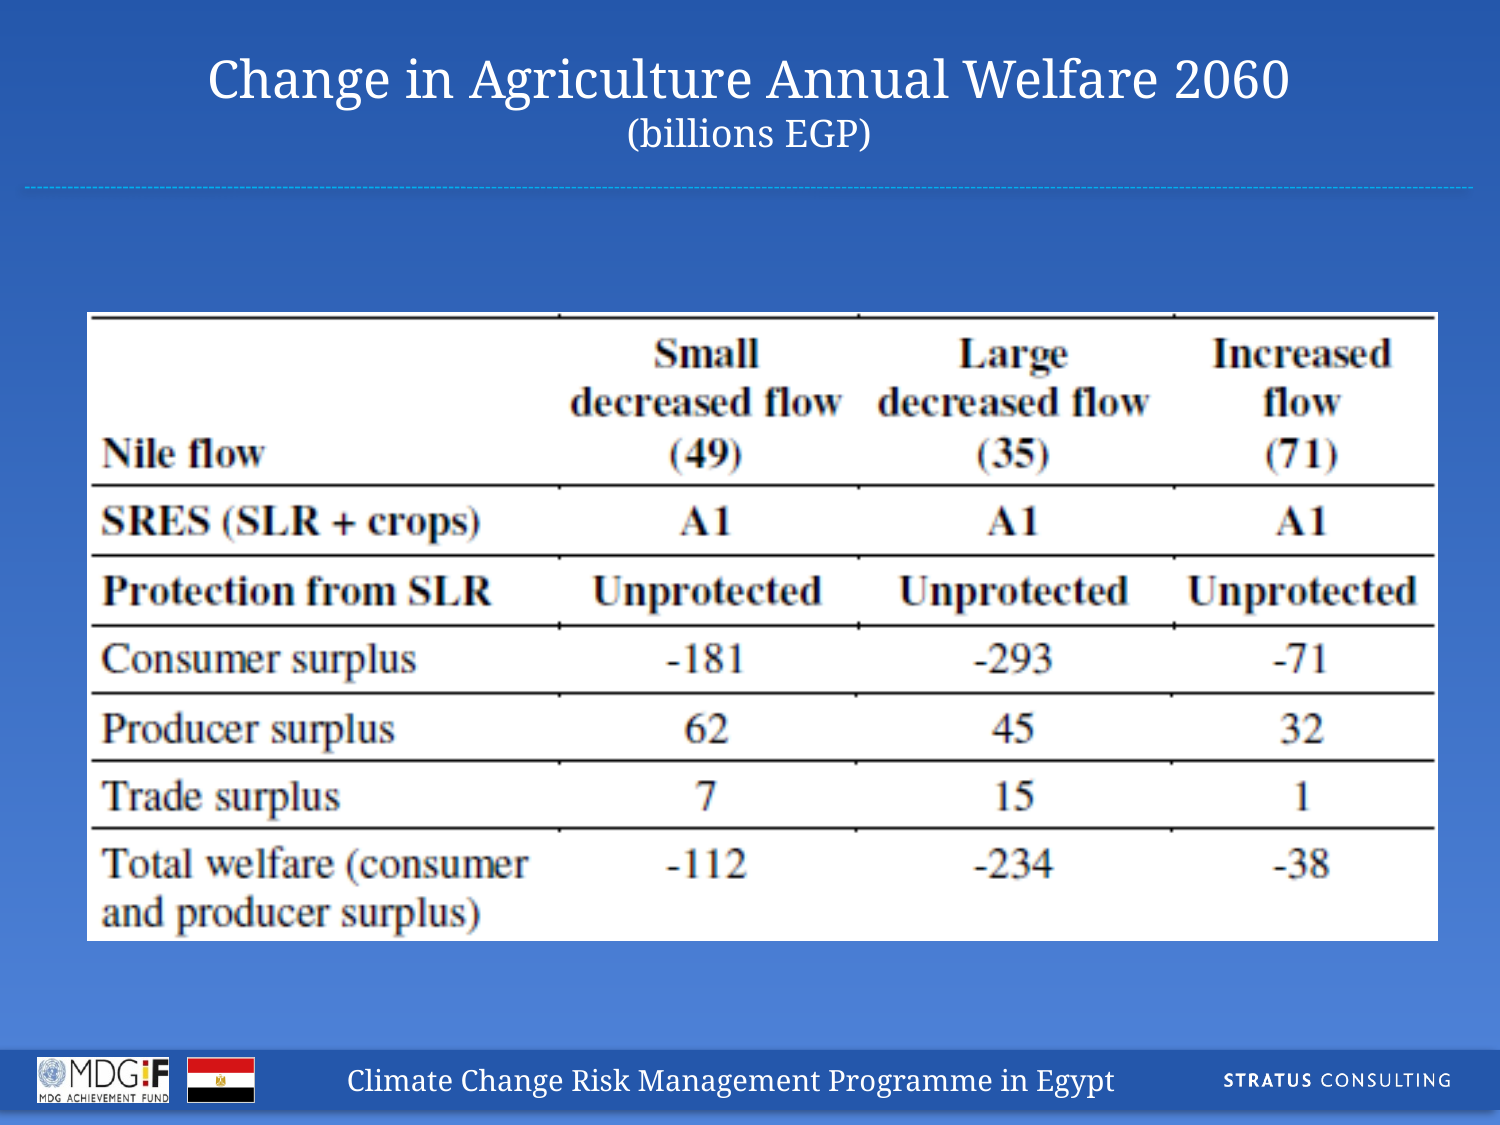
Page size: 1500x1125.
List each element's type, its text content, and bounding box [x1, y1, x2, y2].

picture [37, 1057, 169, 1103]
picture [187, 1057, 255, 1103]
picture [1224, 1073, 1450, 1087]
picture [87, 312, 1438, 941]
title Change in Agriculture Annual Welfare 2060 (billions EGP) [49, 37, 1450, 162]
